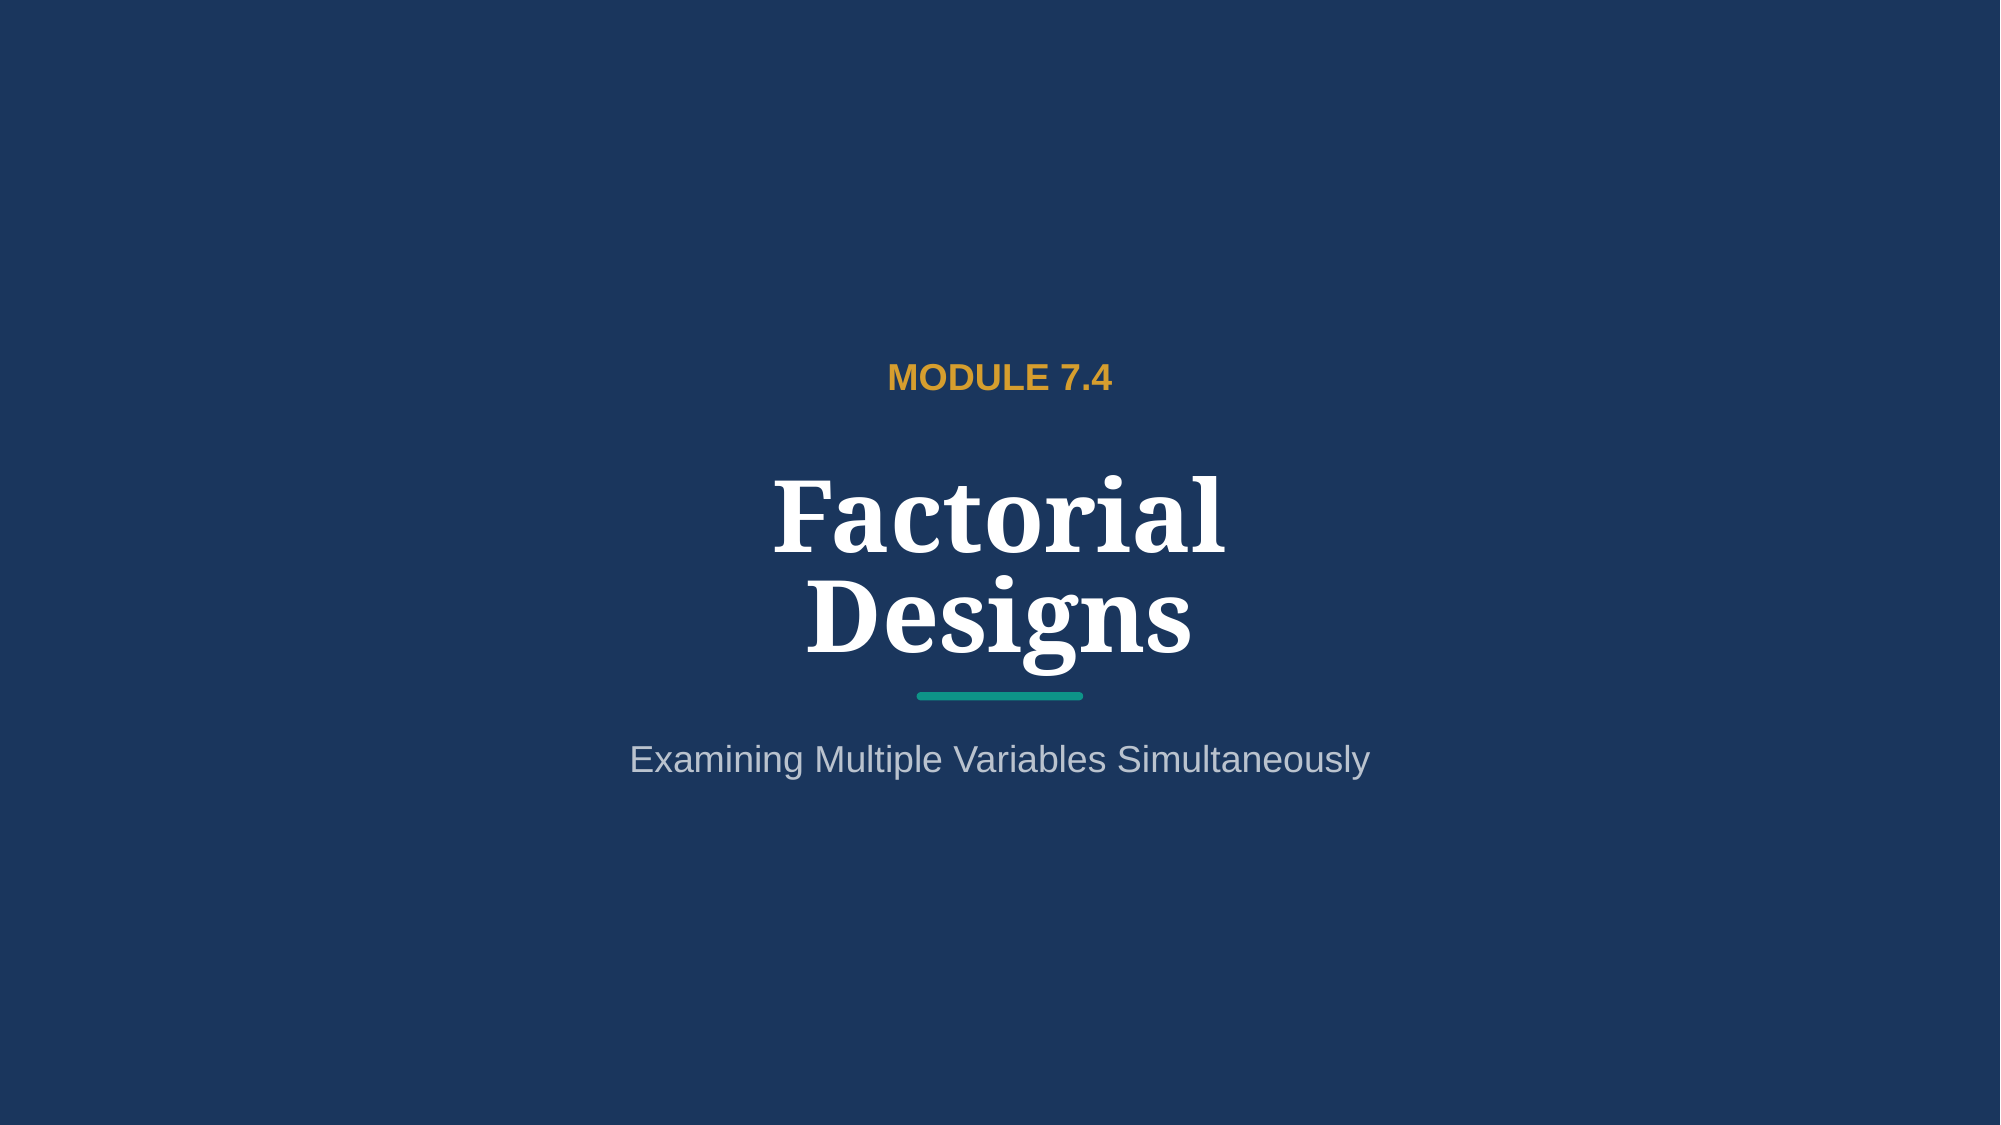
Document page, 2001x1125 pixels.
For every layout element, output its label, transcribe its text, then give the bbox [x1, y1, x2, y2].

text_box MODULE 7.4 [842, 345, 1158, 398]
text_box Factorial Designs [621, 472, 1379, 573]
text_box Examining Multiple Variables Simultaneously [620, 727, 1379, 780]
text_box [916, 692, 1084, 701]
